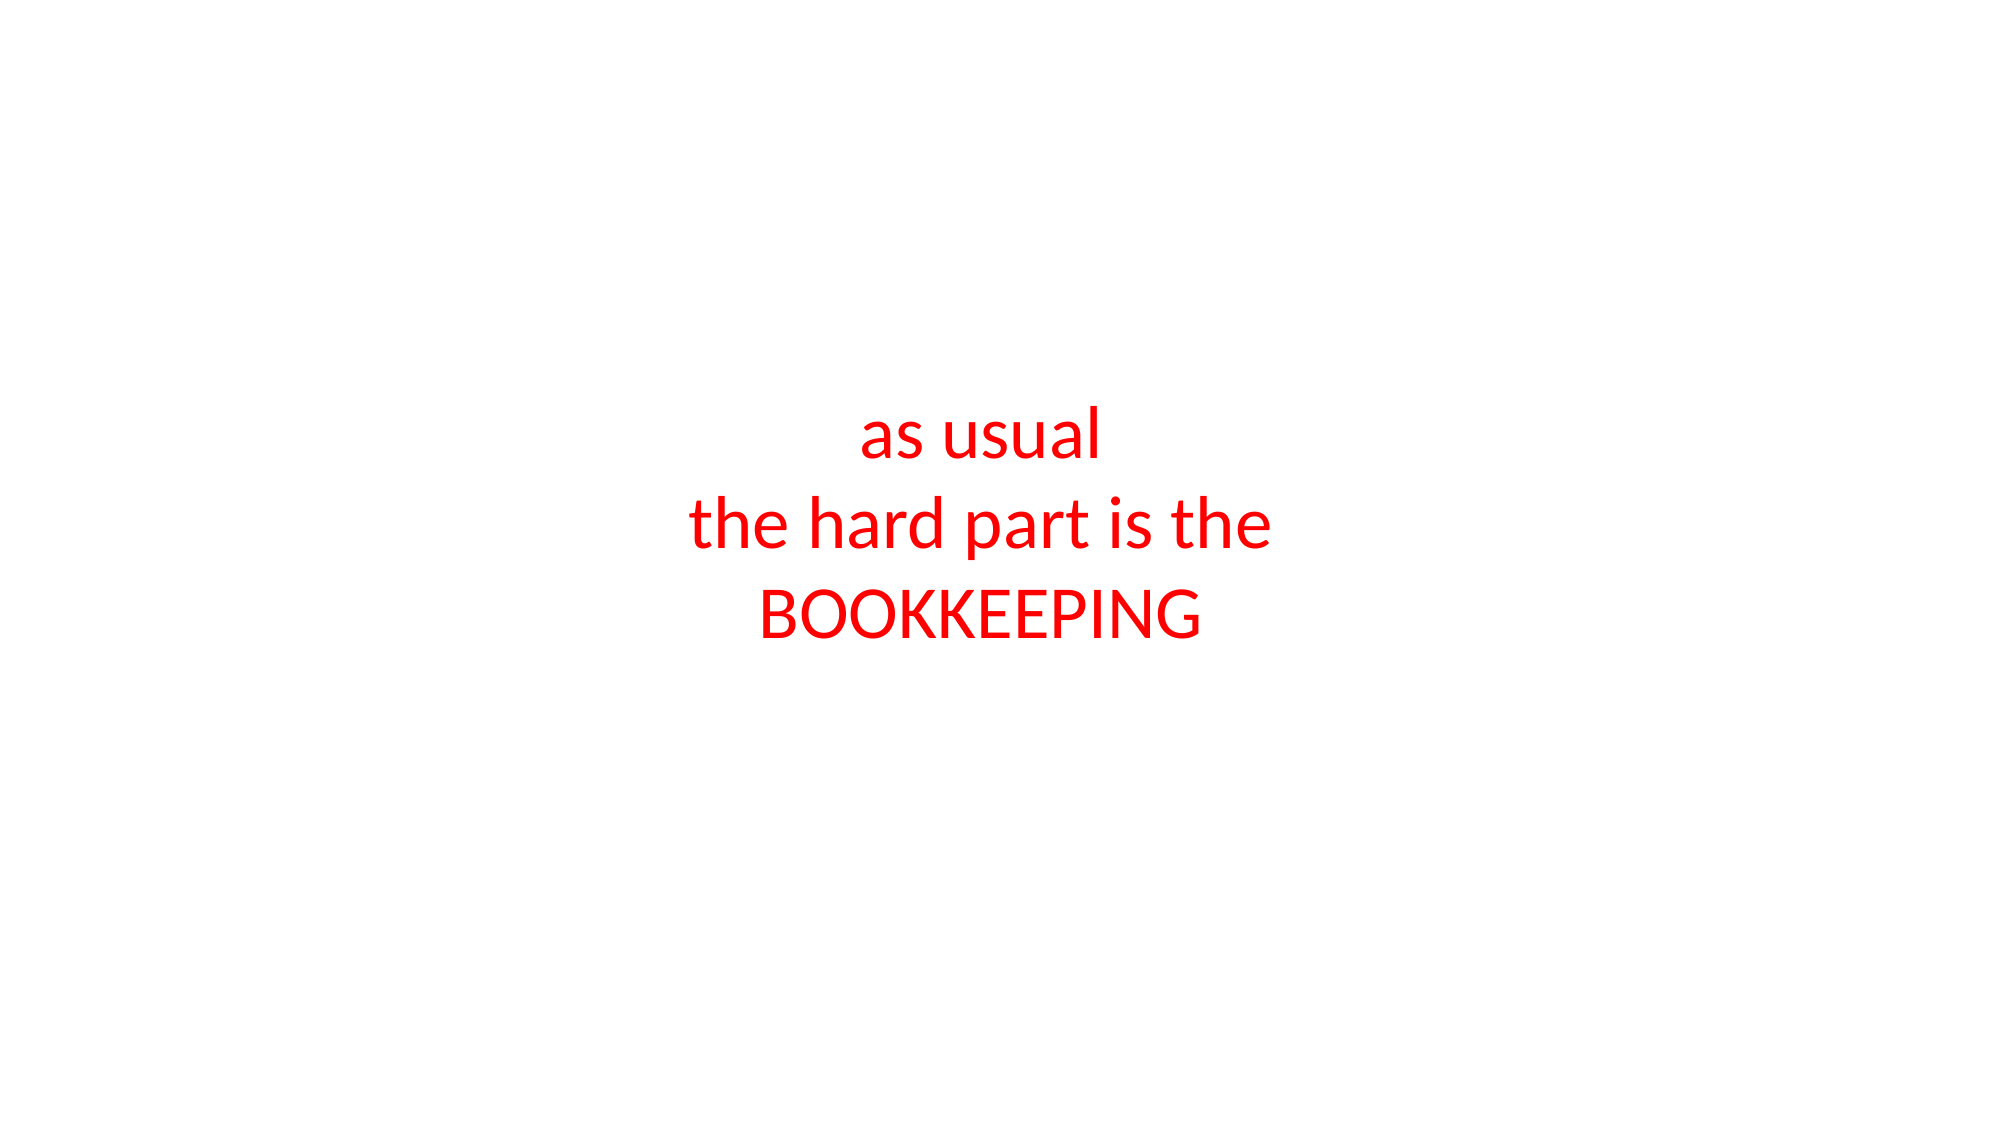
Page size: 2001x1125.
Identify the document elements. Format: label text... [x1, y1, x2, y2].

text_box as usual the hard part is the BOOKKEEPING [337, 376, 1625, 662]
